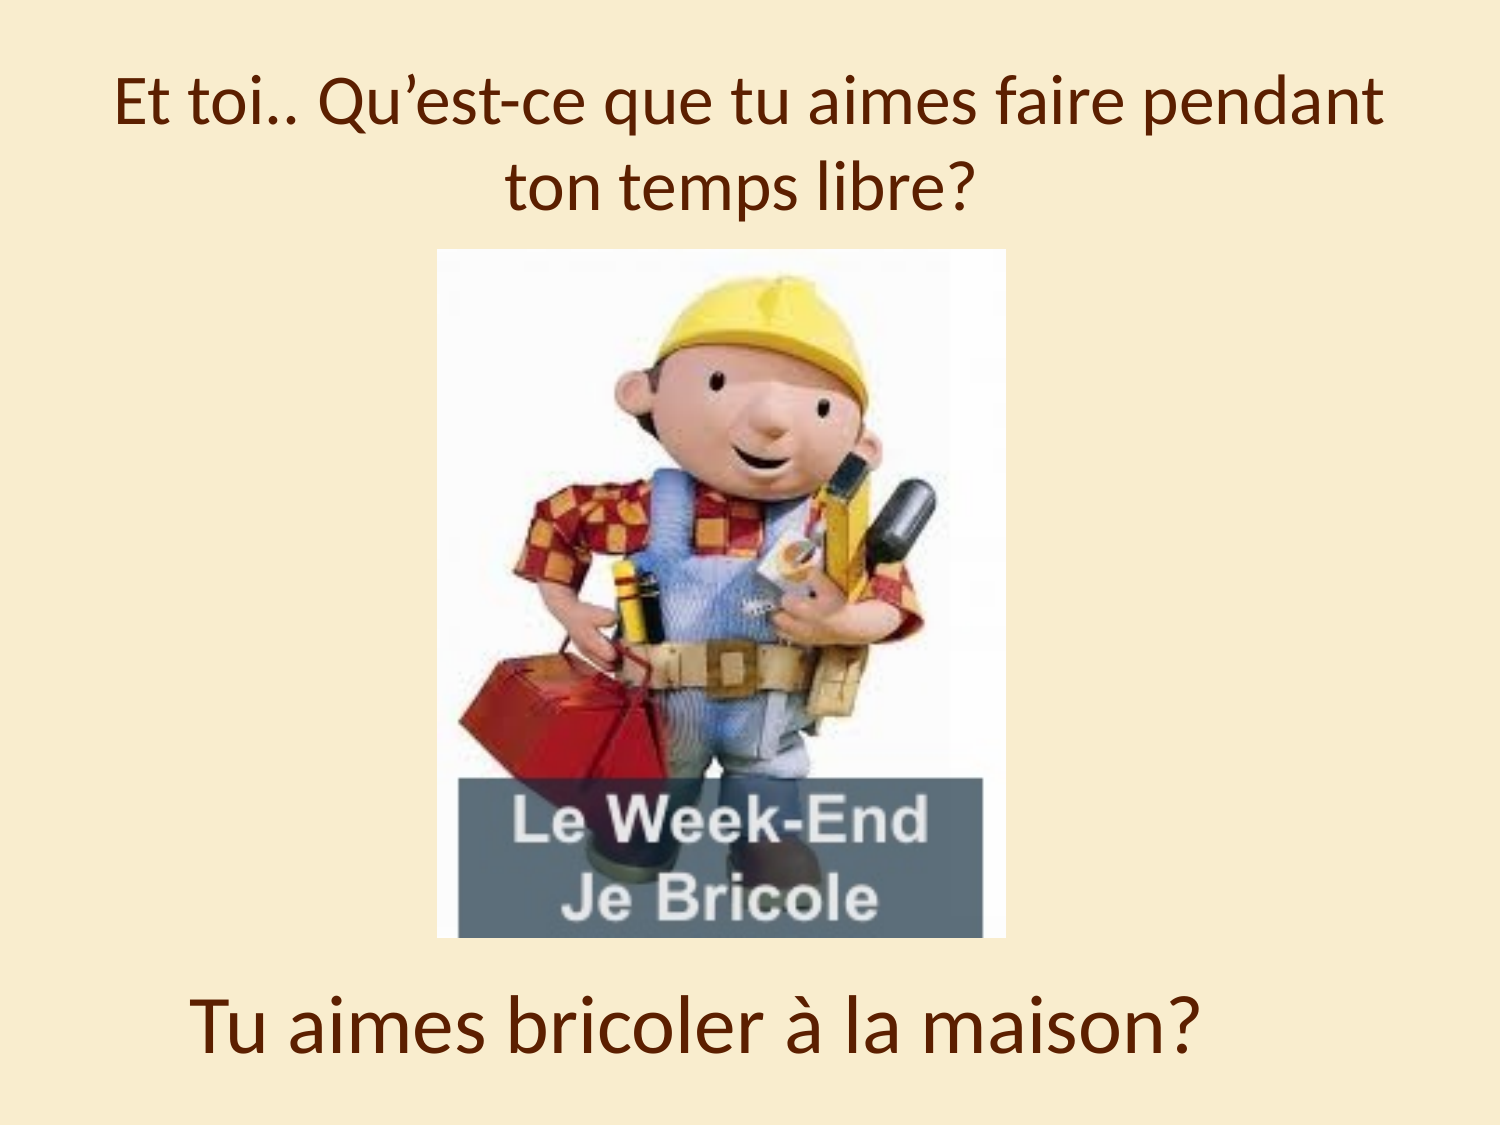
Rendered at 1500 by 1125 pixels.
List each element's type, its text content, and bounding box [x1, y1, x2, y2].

title Et toi.. Qu’est-ce que tu aimes faire pendant ton temps libre? [75, 45, 1425, 233]
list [437, 249, 1006, 938]
text_box Tu aimes bricoler à la maison? [174, 962, 1275, 1078]
